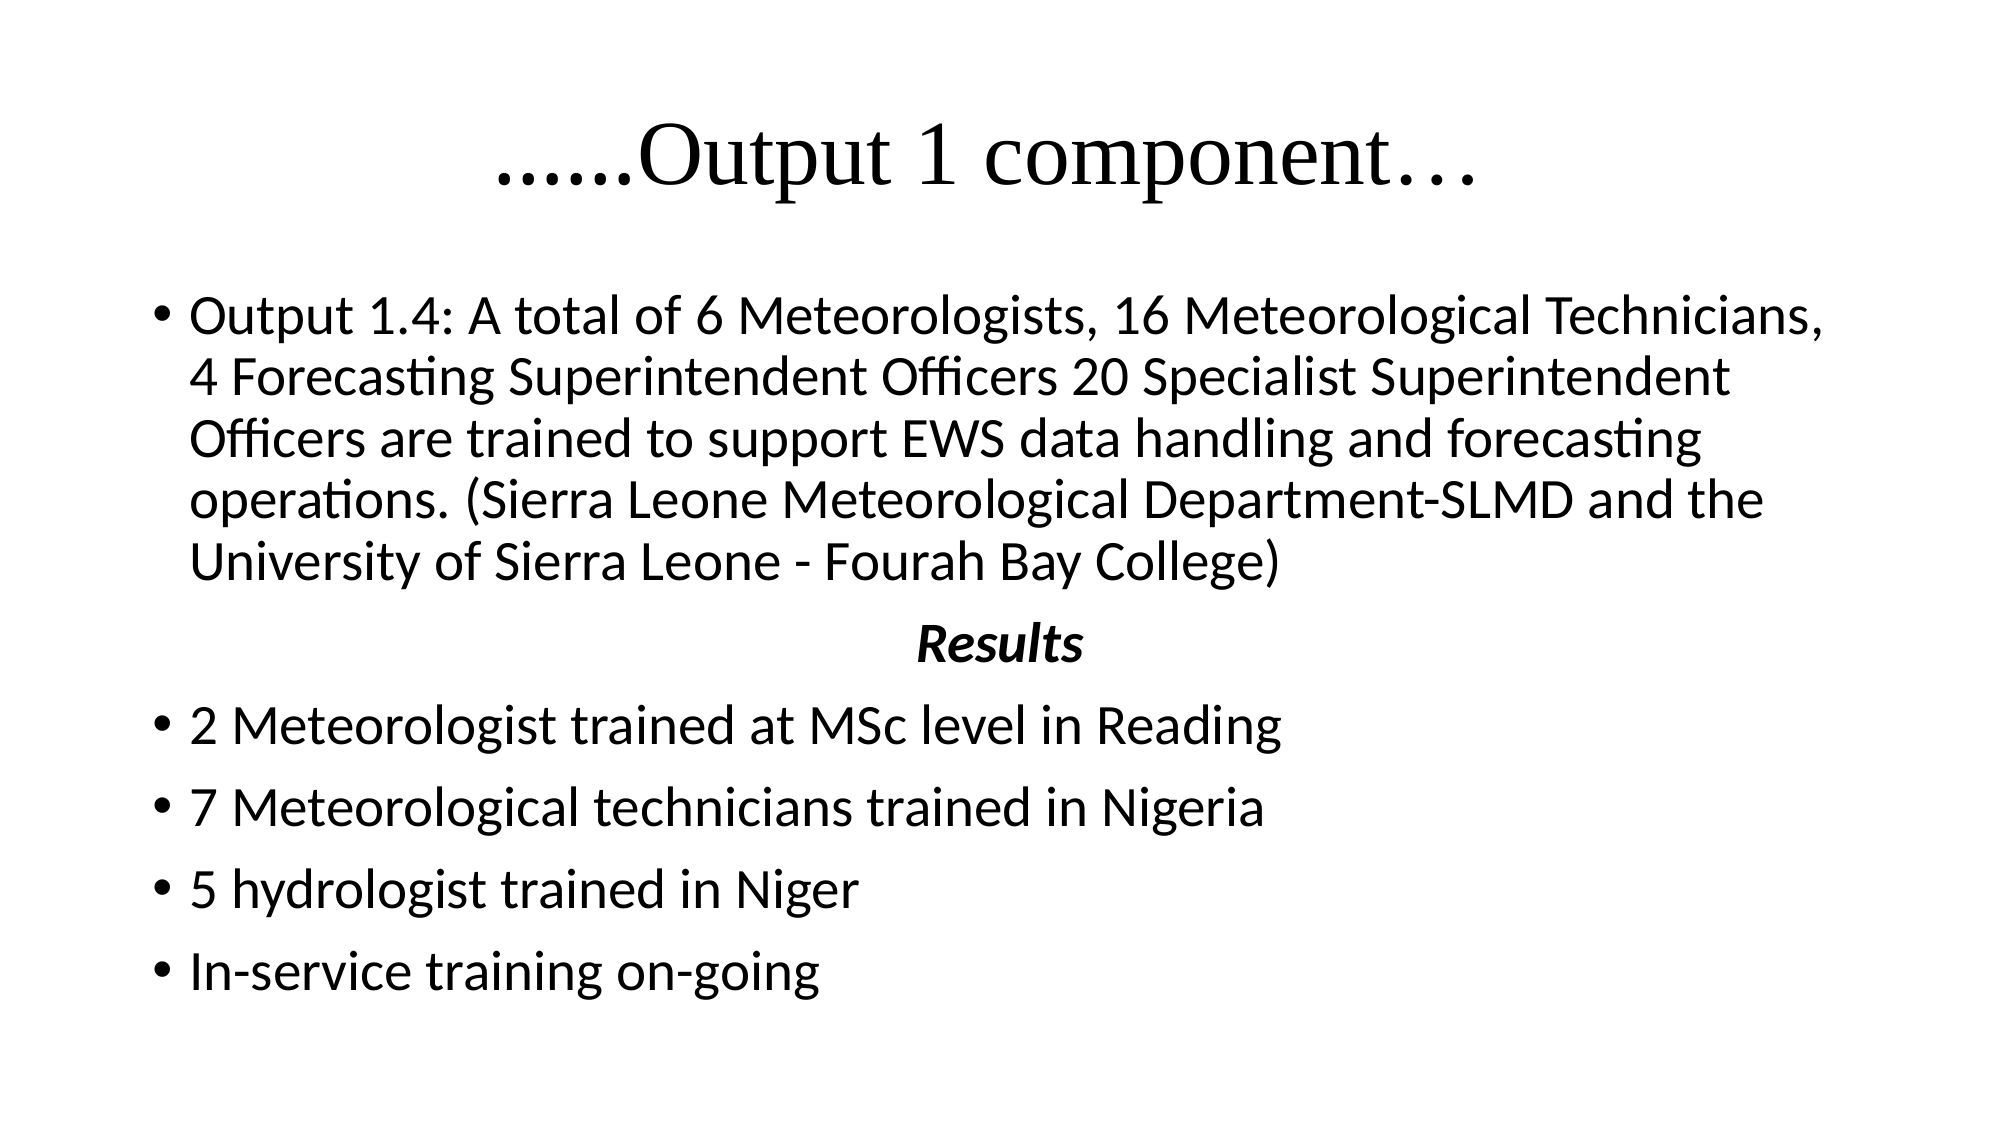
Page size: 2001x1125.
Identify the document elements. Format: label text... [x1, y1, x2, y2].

title ……Output 1 component… [137, 59, 1863, 250]
list Output 1.4: A total of 6 Meteorologists, 16 Meteorological Technicians, 4 Forecasting Superintendent Officers 20 Specialist Superintendent Officers are trained to support EWS data handling and forecasting operations. (Sierra Leone Meteorological Department-SLMD and the University of Sierra Leone - Fourah Bay College) Results 2 Meteorologist trained at MSc level in Reading 7 Meteorological technicians trained in Nigeria 5 hydrologist trained in Niger In-service training on-going [137, 277, 1863, 1014]
